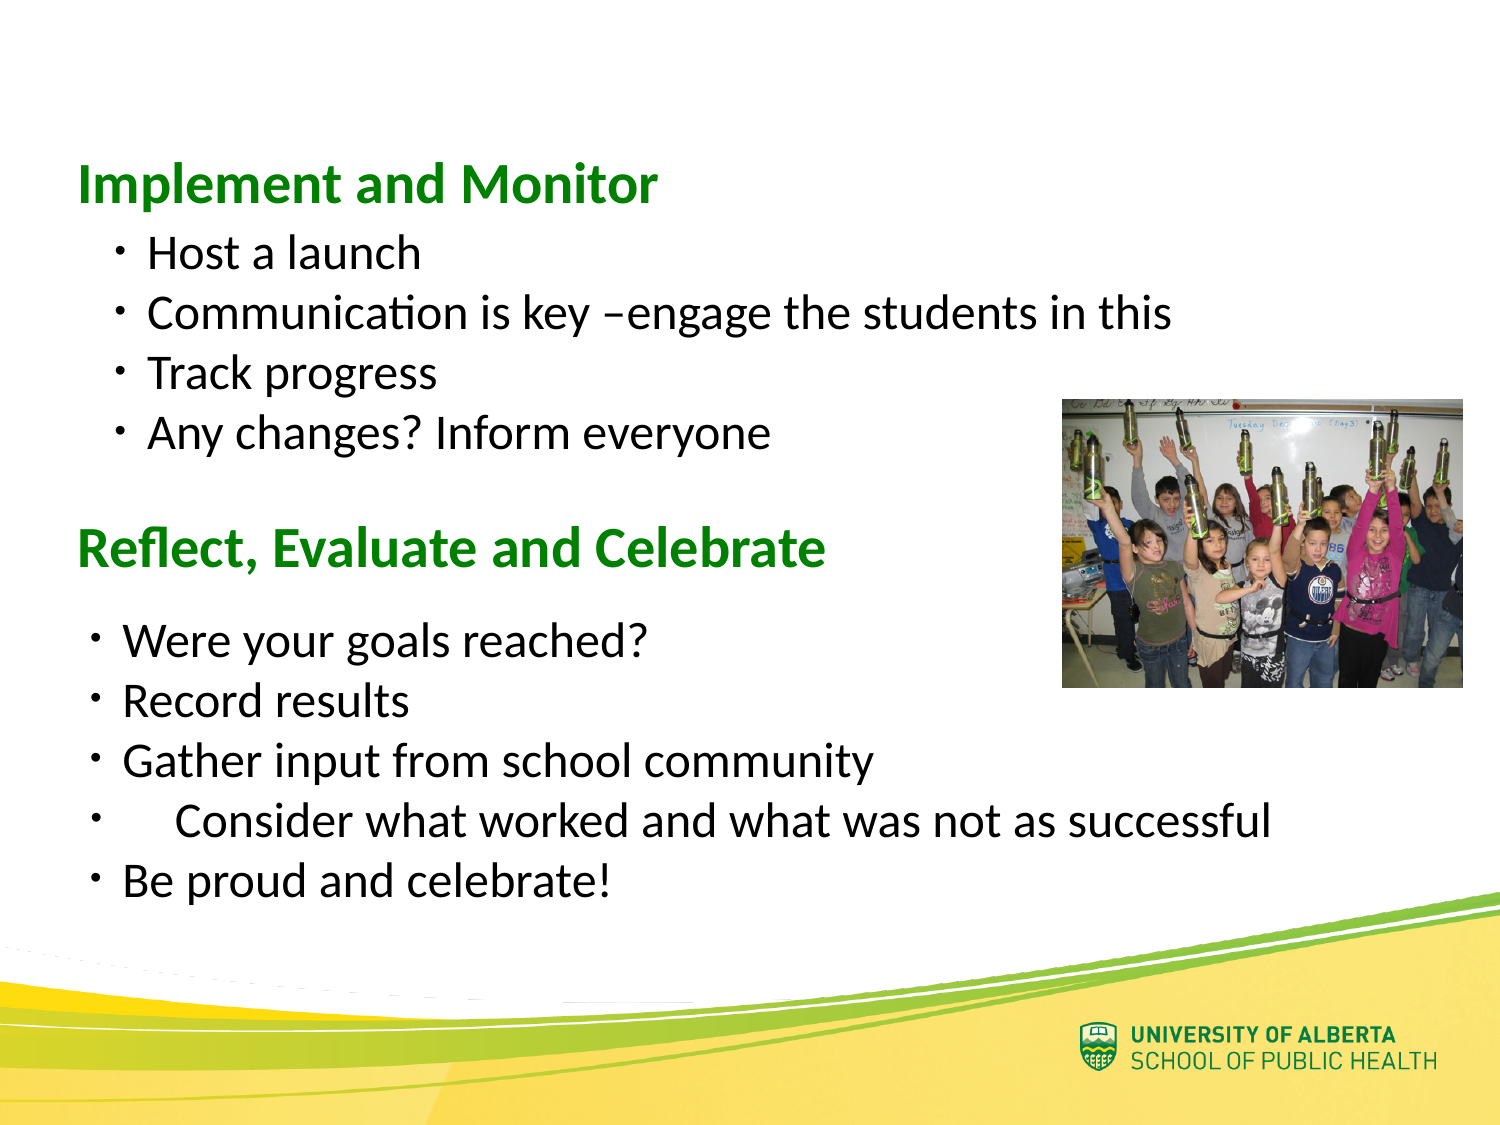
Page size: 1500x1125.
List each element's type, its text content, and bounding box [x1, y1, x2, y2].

text_box Host a launch Communication is key –engage the students in this Track progress Any changes? Inform everyone [99, 212, 1363, 468]
title Reflect, Evaluate and Celebrate [62, 500, 888, 588]
text_box Implement and Monitor [62, 137, 913, 223]
picture [0, 842, 1500, 1125]
picture [1062, 399, 1463, 688]
list Were your goals reached? Record results Gather input from school community Consider what worked and what was not as successful Be proud and celebrate! [75, 600, 1350, 975]
